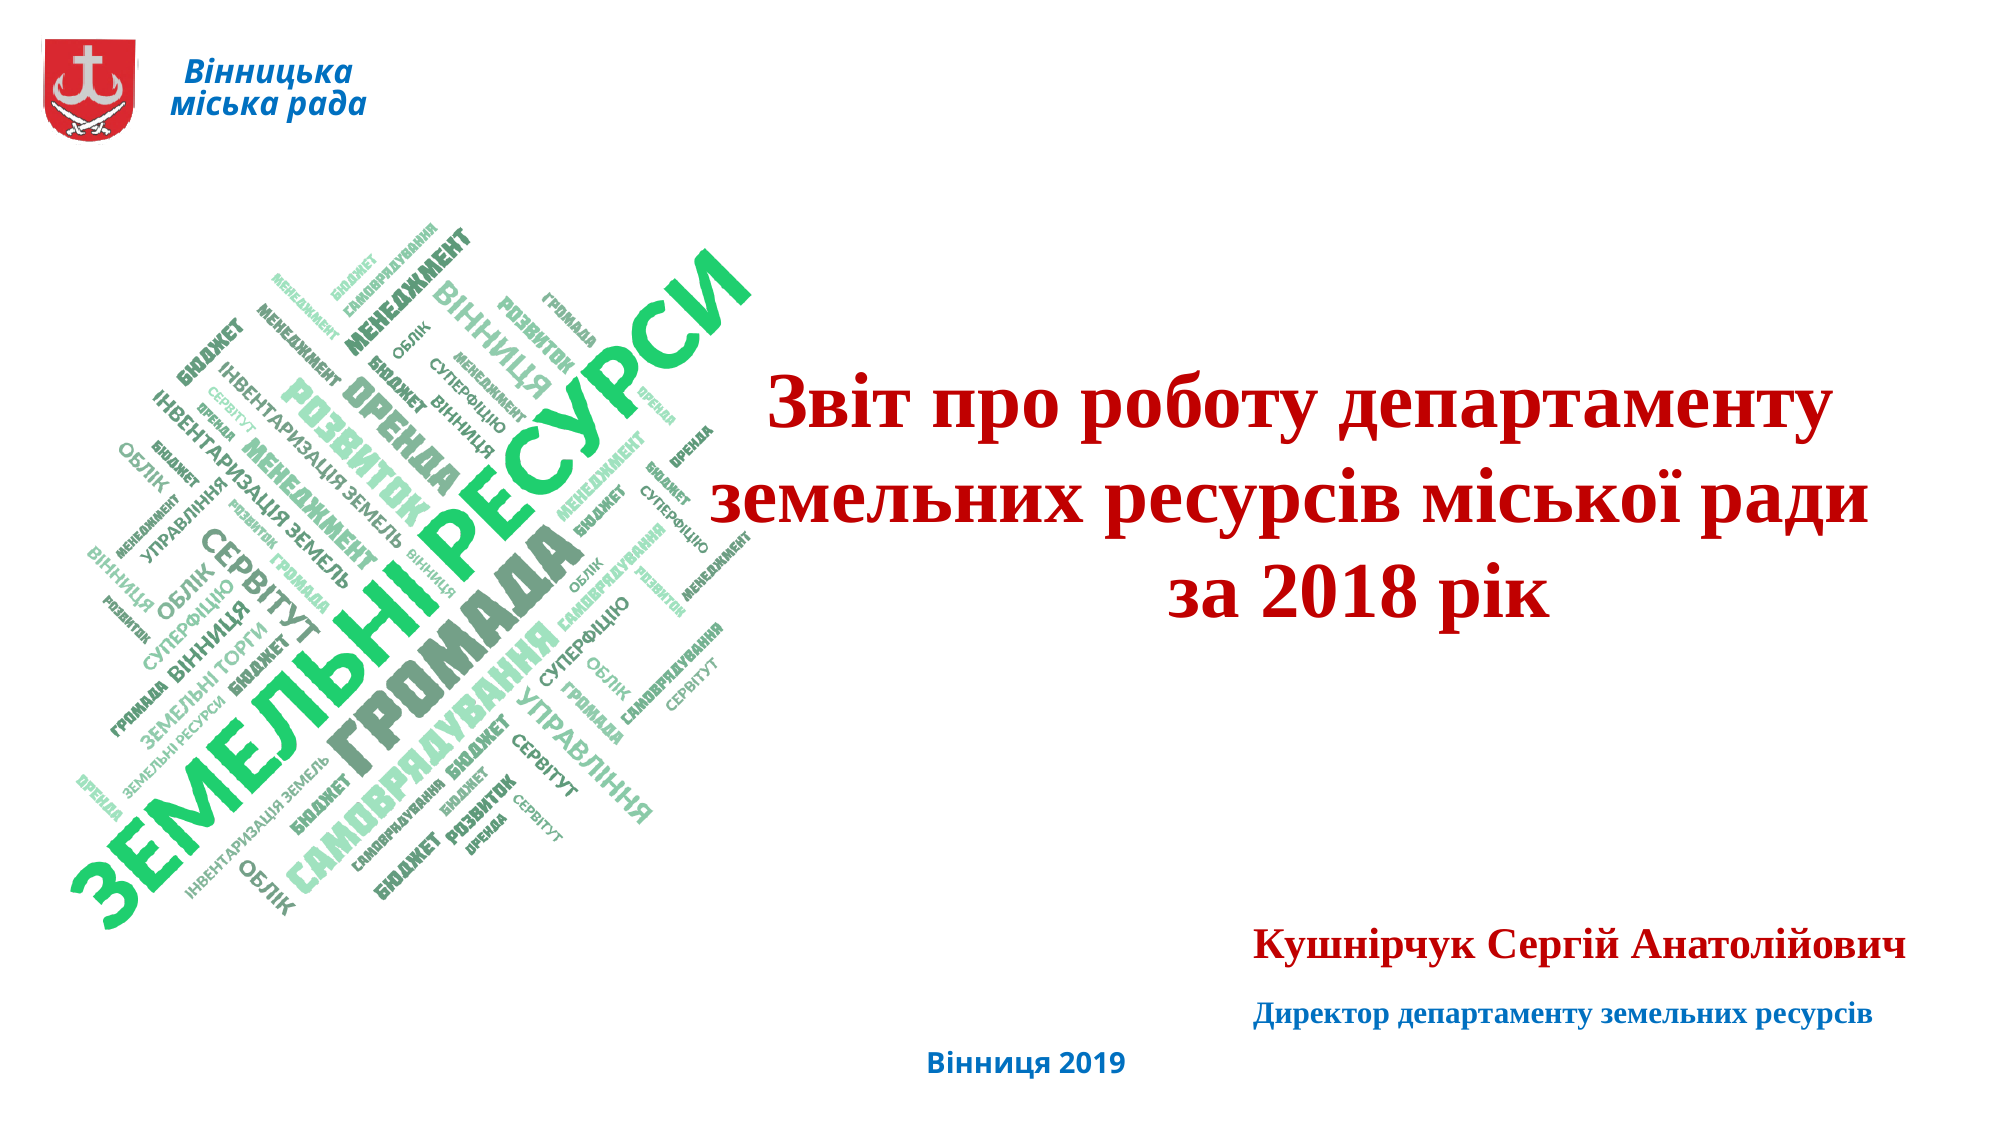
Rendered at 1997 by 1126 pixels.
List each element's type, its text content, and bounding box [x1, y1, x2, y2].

text_box Вінниця 2019 [837, 1036, 1215, 1087]
picture [28, 205, 790, 967]
text_box Кушнірчук Сергій Анатолійович Директор департаменту земельних ресурсів [1238, 907, 1944, 1039]
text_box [39, 20, 399, 159]
text_box Звіт про роботу департаменту земельних ресурсів міської ради за 2018 рік [792, 280, 1941, 641]
